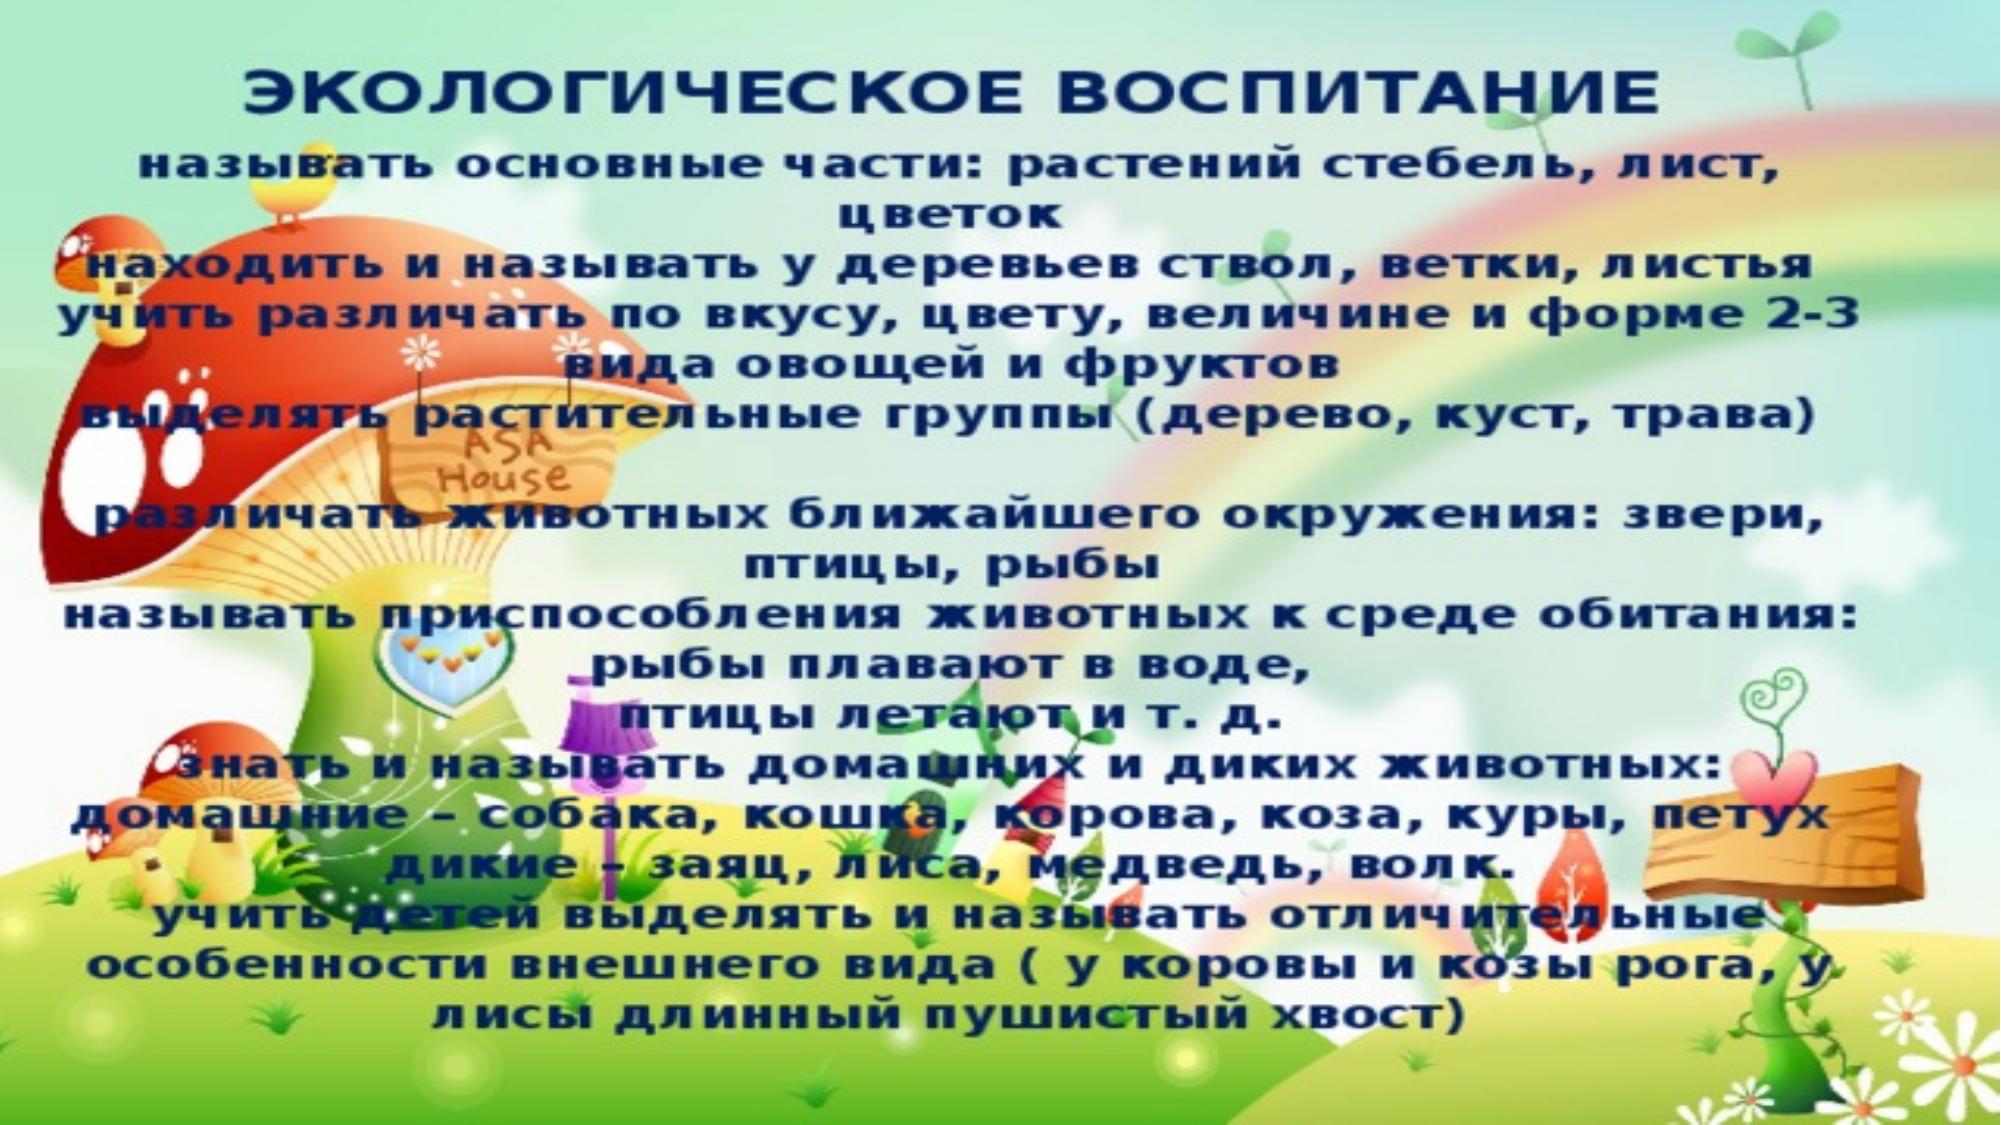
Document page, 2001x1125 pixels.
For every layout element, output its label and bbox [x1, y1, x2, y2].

list [0, 0, 2000, 1125]
